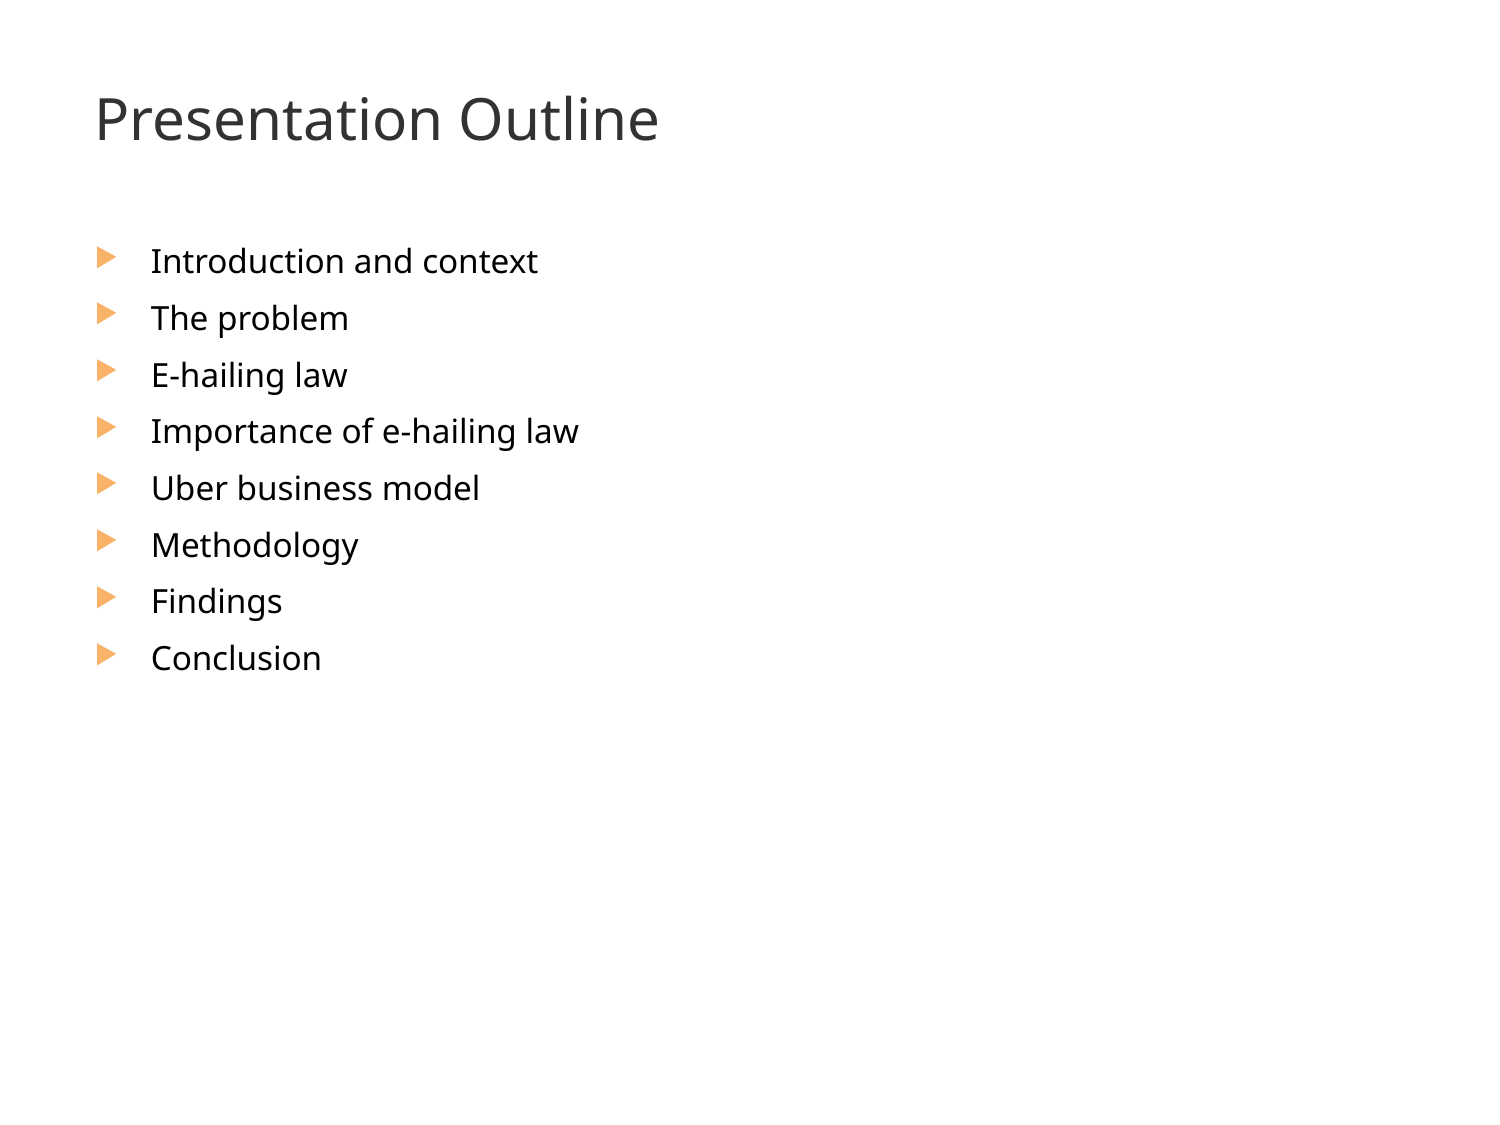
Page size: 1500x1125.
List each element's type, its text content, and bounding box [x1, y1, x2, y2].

list Introduction and context The problem E-hailing law Importance of e-hailing law Uber business model Methodology Findings Conclusion [79, 237, 1237, 984]
title Presentation Outline [79, 74, 1237, 201]
